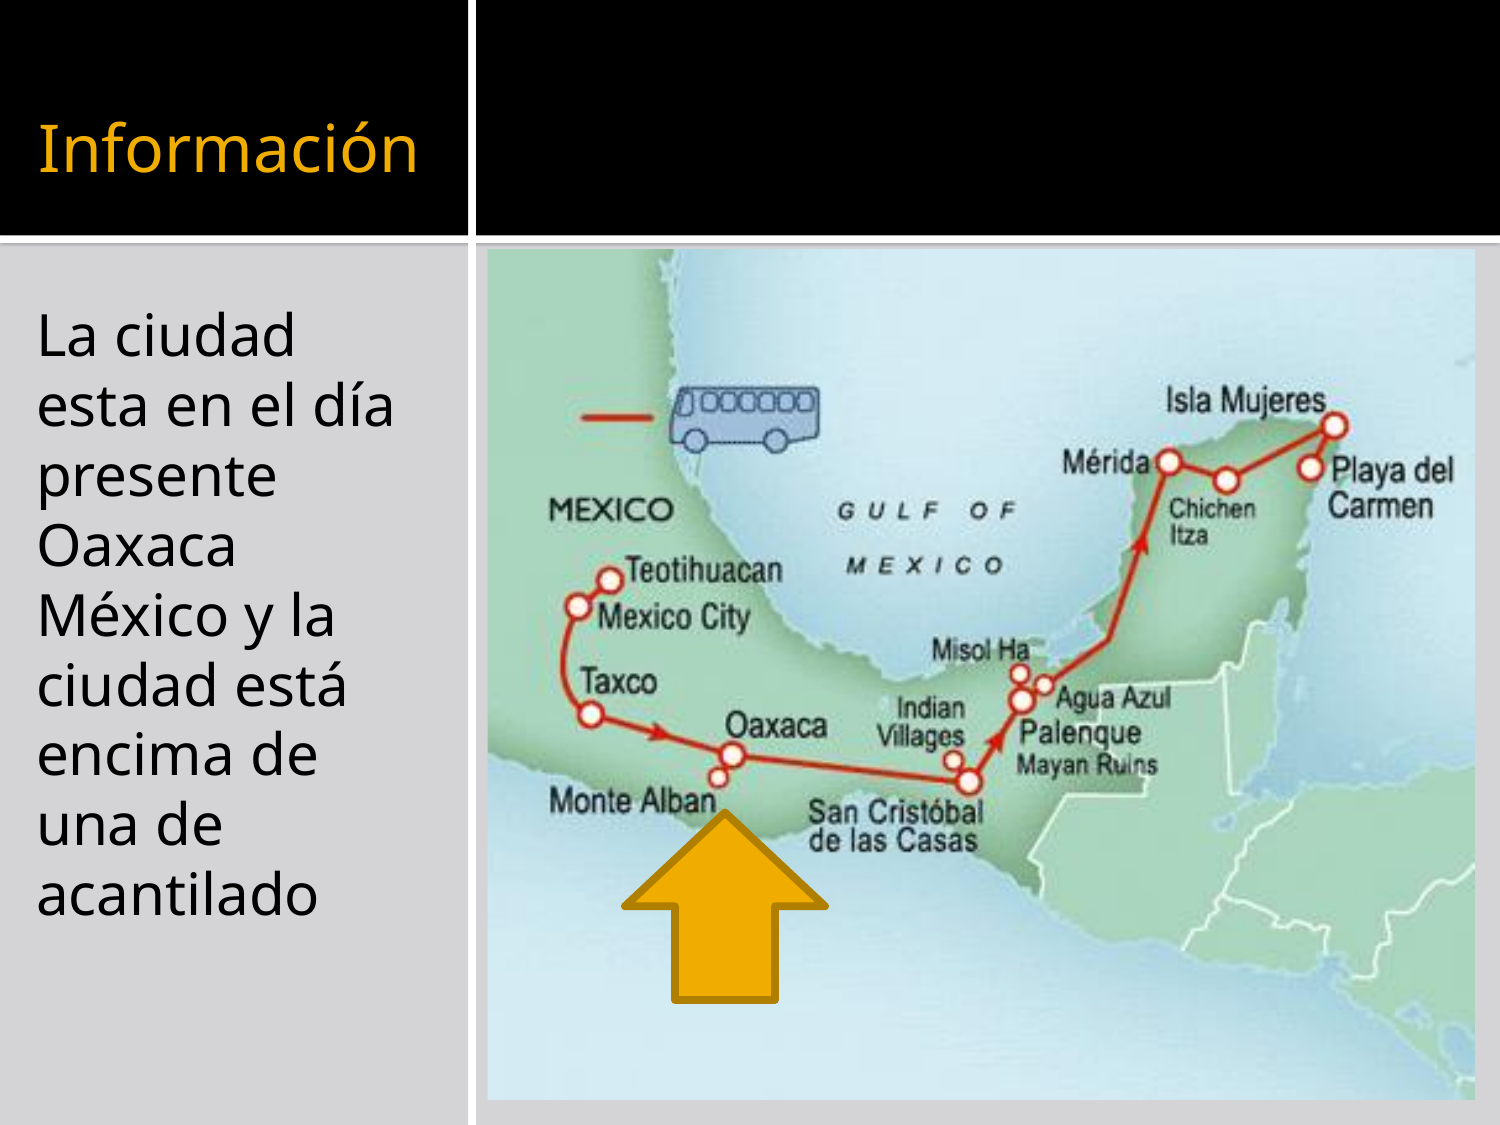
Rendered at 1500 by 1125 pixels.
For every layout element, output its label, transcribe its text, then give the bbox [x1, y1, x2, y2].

picture [487, 249, 1475, 1100]
list La ciudad esta en el día presente Oaxaca México y la ciudad está encima de una de acantilado [26, 283, 432, 1034]
title Información [26, 25, 442, 186]
